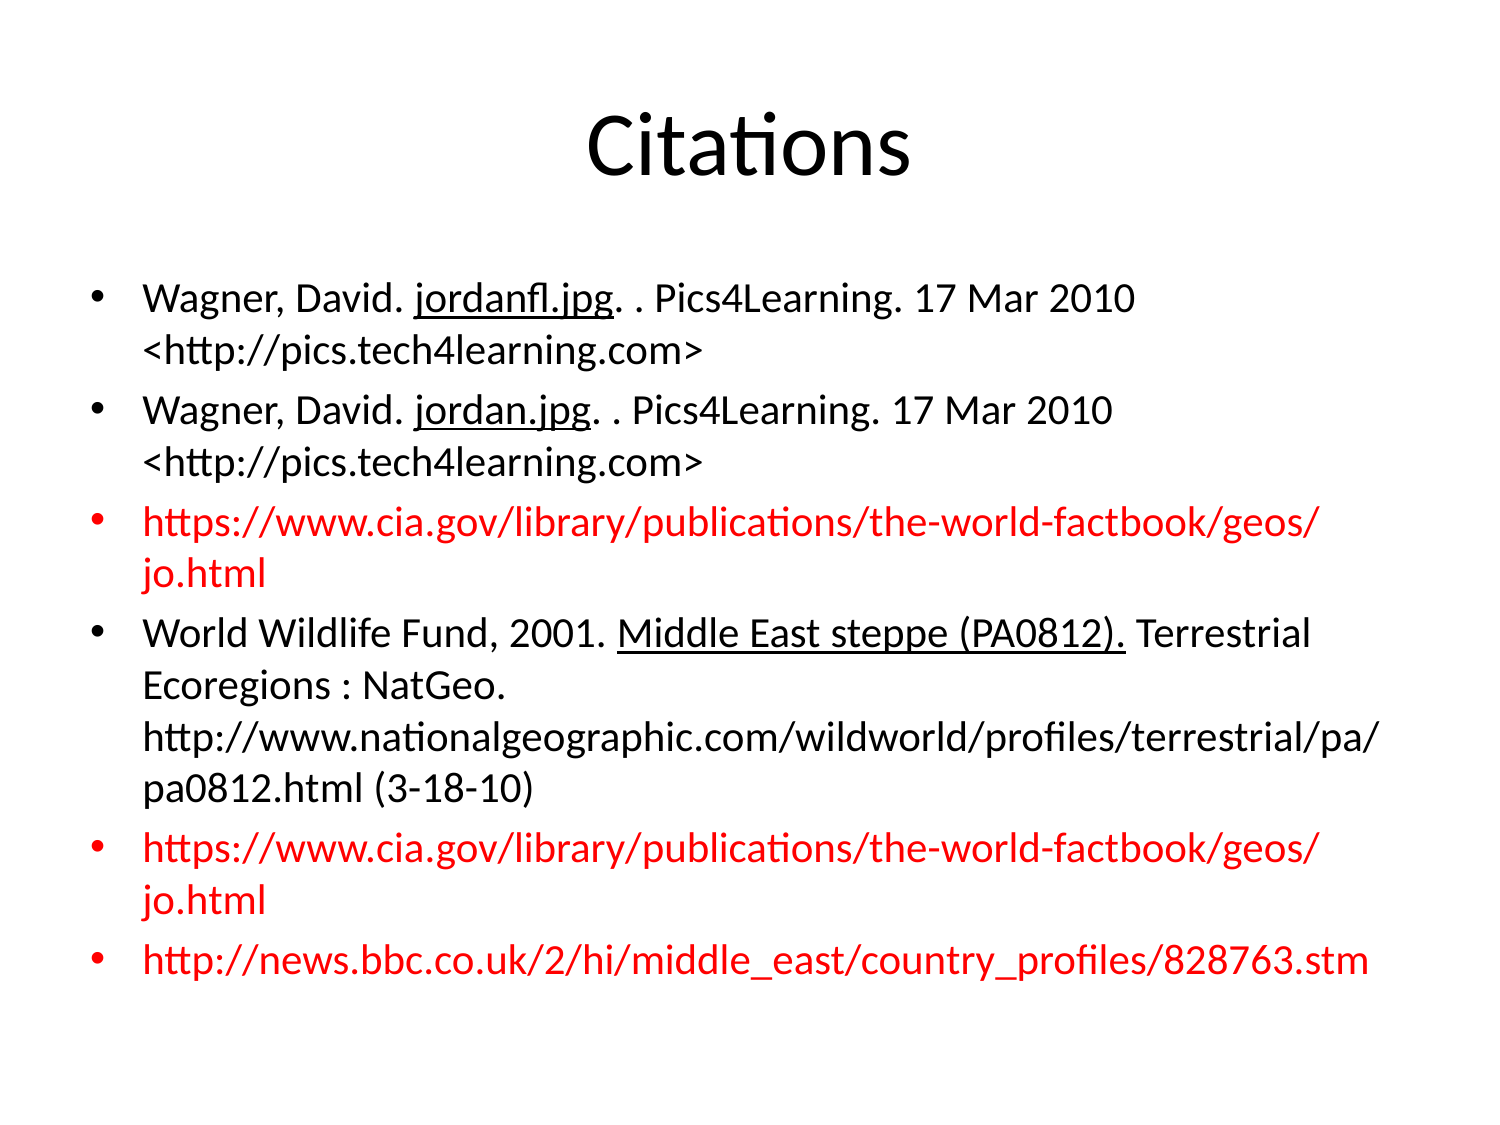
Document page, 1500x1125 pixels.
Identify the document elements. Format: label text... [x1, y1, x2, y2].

list Wagner, David. jordanfl.jpg. . Pics4Learning. 17 Mar 2010 <http://pics.tech4learning.com> Wagner, David. jordan.jpg. . Pics4Learning. 17 Mar 2010 <http://pics.tech4learning.com> https://www.cia.gov/library/publications/the-world-factbook/geos/jo.html World Wildlife Fund, 2001. Middle East steppe (PA0812). Terrestrial Ecoregions : NatGeo. http://www.nationalgeographic.com/wildworld/profiles/terrestrial/pa/pa0812.html (3-18-10) https://www.cia.gov/library/publications/the-world-factbook/geos/jo.html http://news.bbc.co.uk/2/hi/middle_east/country_profiles/828763.stm [75, 262, 1425, 1005]
title Citations [75, 45, 1425, 233]
